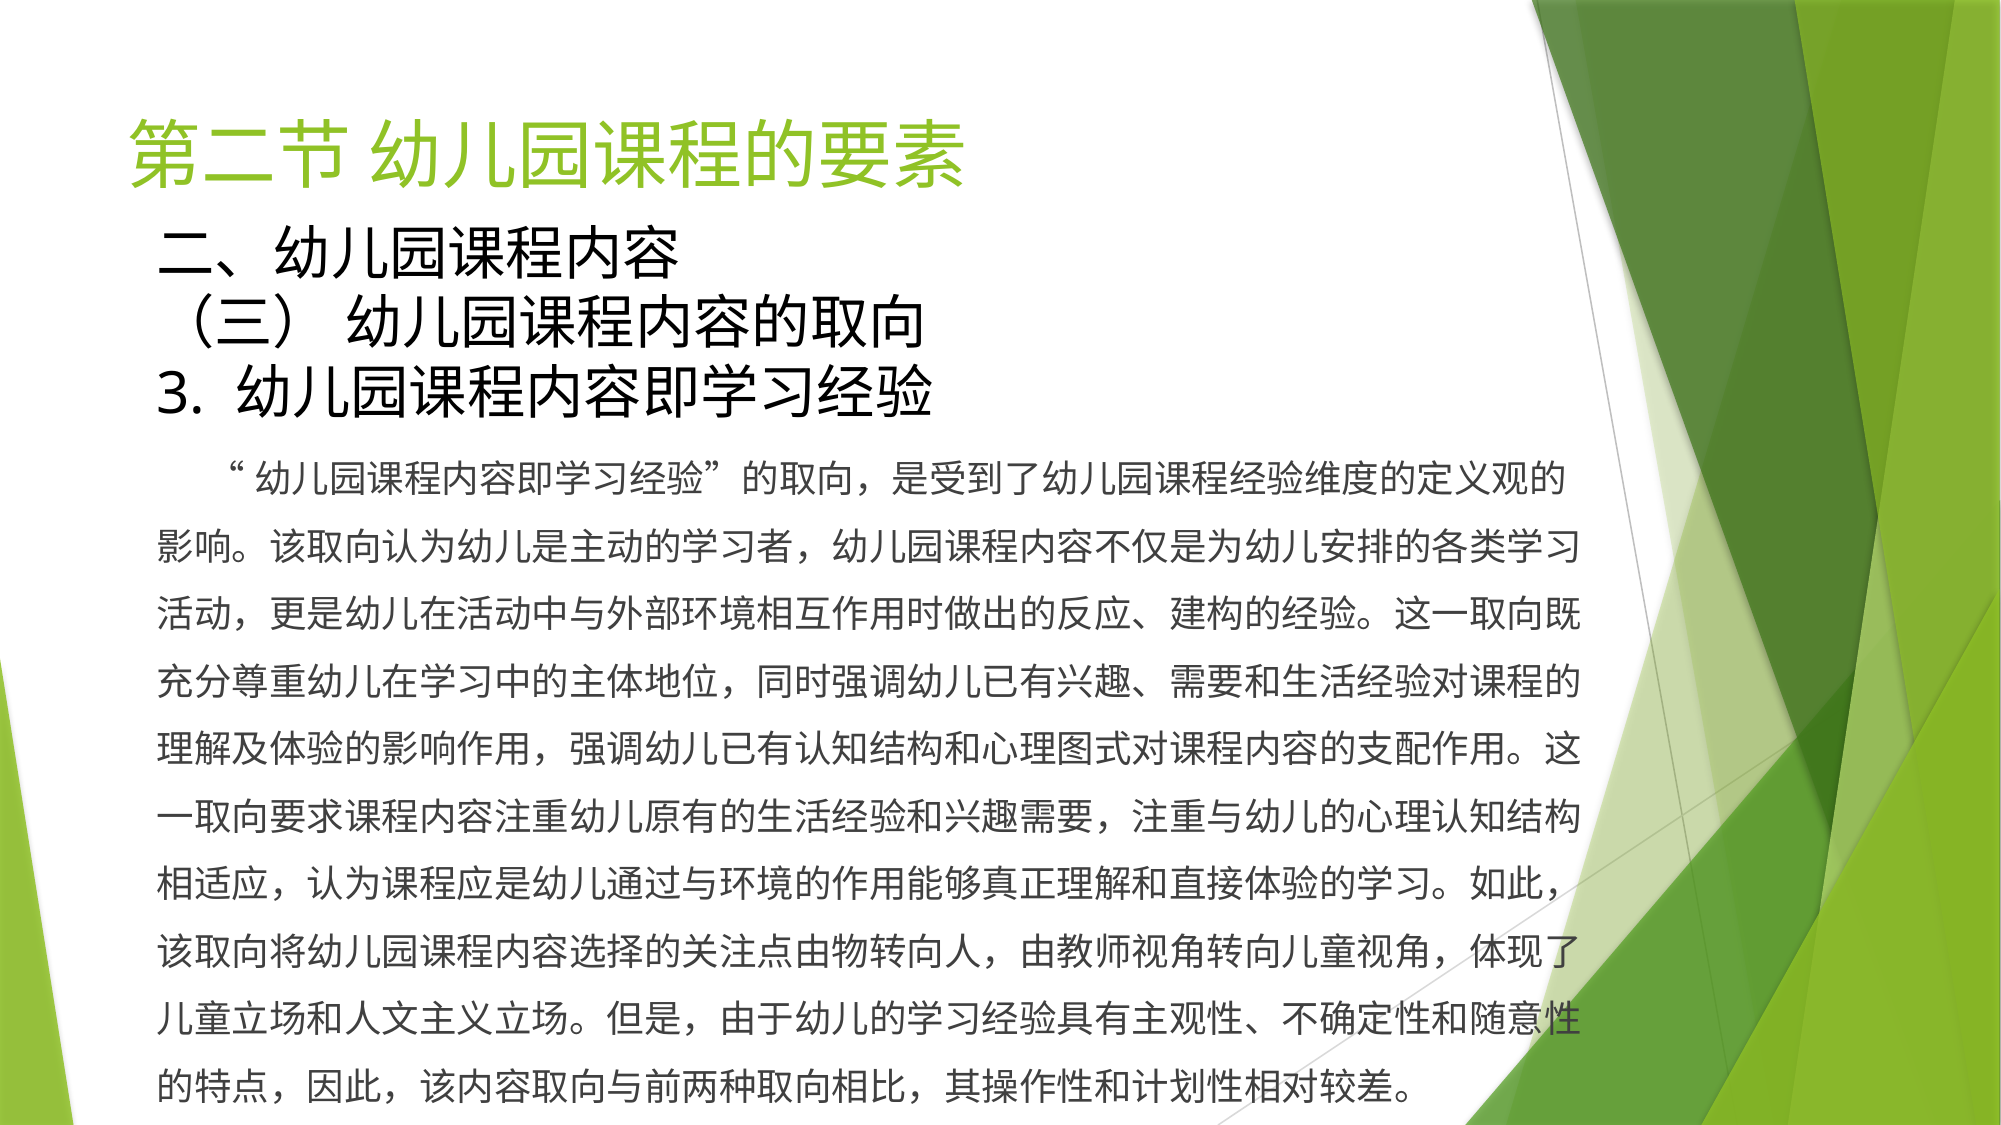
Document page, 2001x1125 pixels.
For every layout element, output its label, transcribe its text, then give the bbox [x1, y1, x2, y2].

list “幼儿园课程内容即学习经验”的取向，是受到了幼儿园课程经验维度的定义观的影响。该取向认为幼儿是主动的学习者，幼儿园课程内容不仅是为幼儿安排的各类学习活动，更是幼儿在活动中与外部环境相互作用时做出的反应、建构的经验。这一取向既充分尊重幼儿在学习中的主体地位，同时强调幼儿已有兴趣、需要和生活经验对课程的理解及体验的影响作用，强调幼儿已有认知结构和心理图式对课程内容的支配作用。这一取向要求课程内容注重幼儿原有的生活经验和兴趣需要，注重与幼儿的心理认知结构相适应，认为课程应是幼儿通过与环境的作用能够真正理解和直接体验的学习。如此，该取向将幼儿园课程内容选择的关注点由物转向人，由教师视角转向儿童视角，体现了儿童立场和人文主义立场。但是，由于幼儿的学习经验具有主观性、不确定性和随意性的特点，因此，该内容取向与前两种取向相比，其操作性和计划性相对较差。 [141, 425, 1610, 1125]
title 第二节 幼儿园课程的要素 [111, 99, 1522, 317]
text_box 二、幼儿园课程内容 （三） 幼儿园课程内容的取向 3. 幼儿园课程内容即学习经验 [141, 208, 1451, 425]
